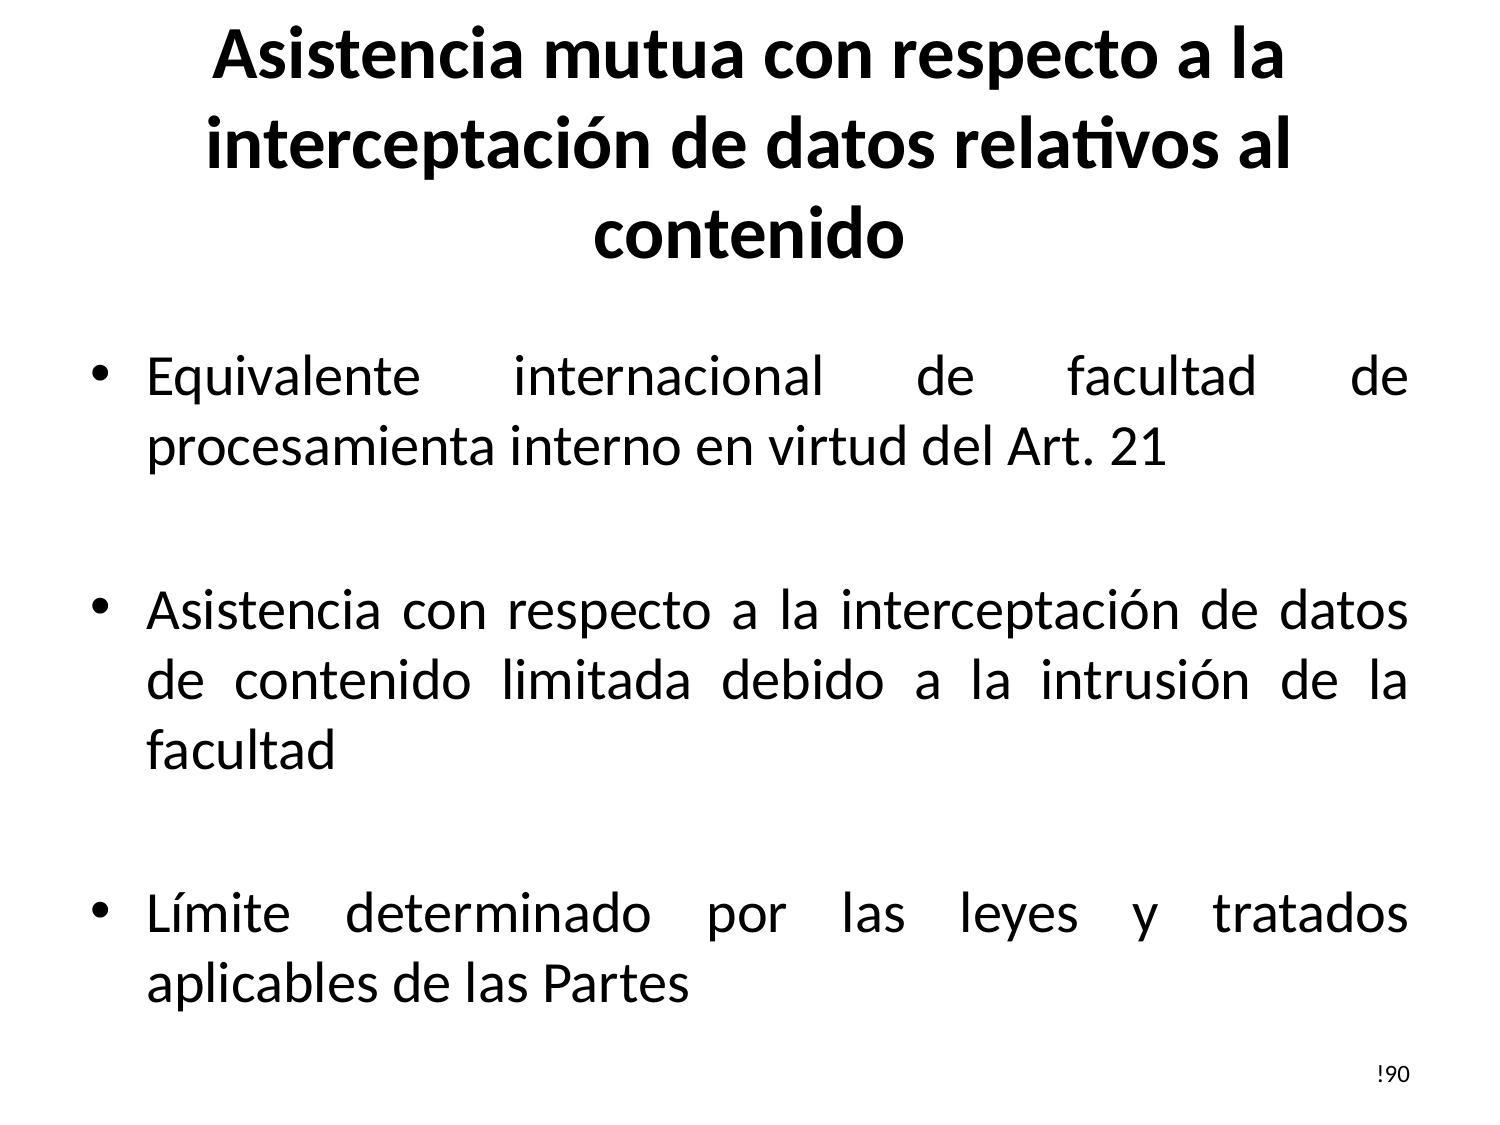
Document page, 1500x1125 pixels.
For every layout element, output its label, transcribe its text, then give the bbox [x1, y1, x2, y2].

list Equivalente internacional de facultad de procesamienta interno en virtud del Art. 21 Asistencia con respecto a la interceptación de datos de contenido limitada debido a la intrusión de la facultad Límite determinado por las leyes y tratados aplicables de las Partes [75, 329, 1425, 1005]
title Asistencia mutua con respecto a la interceptación de datos relativos al contenido [75, 45, 1425, 233]
slide_number !90 [1074, 1042, 1425, 1103]
